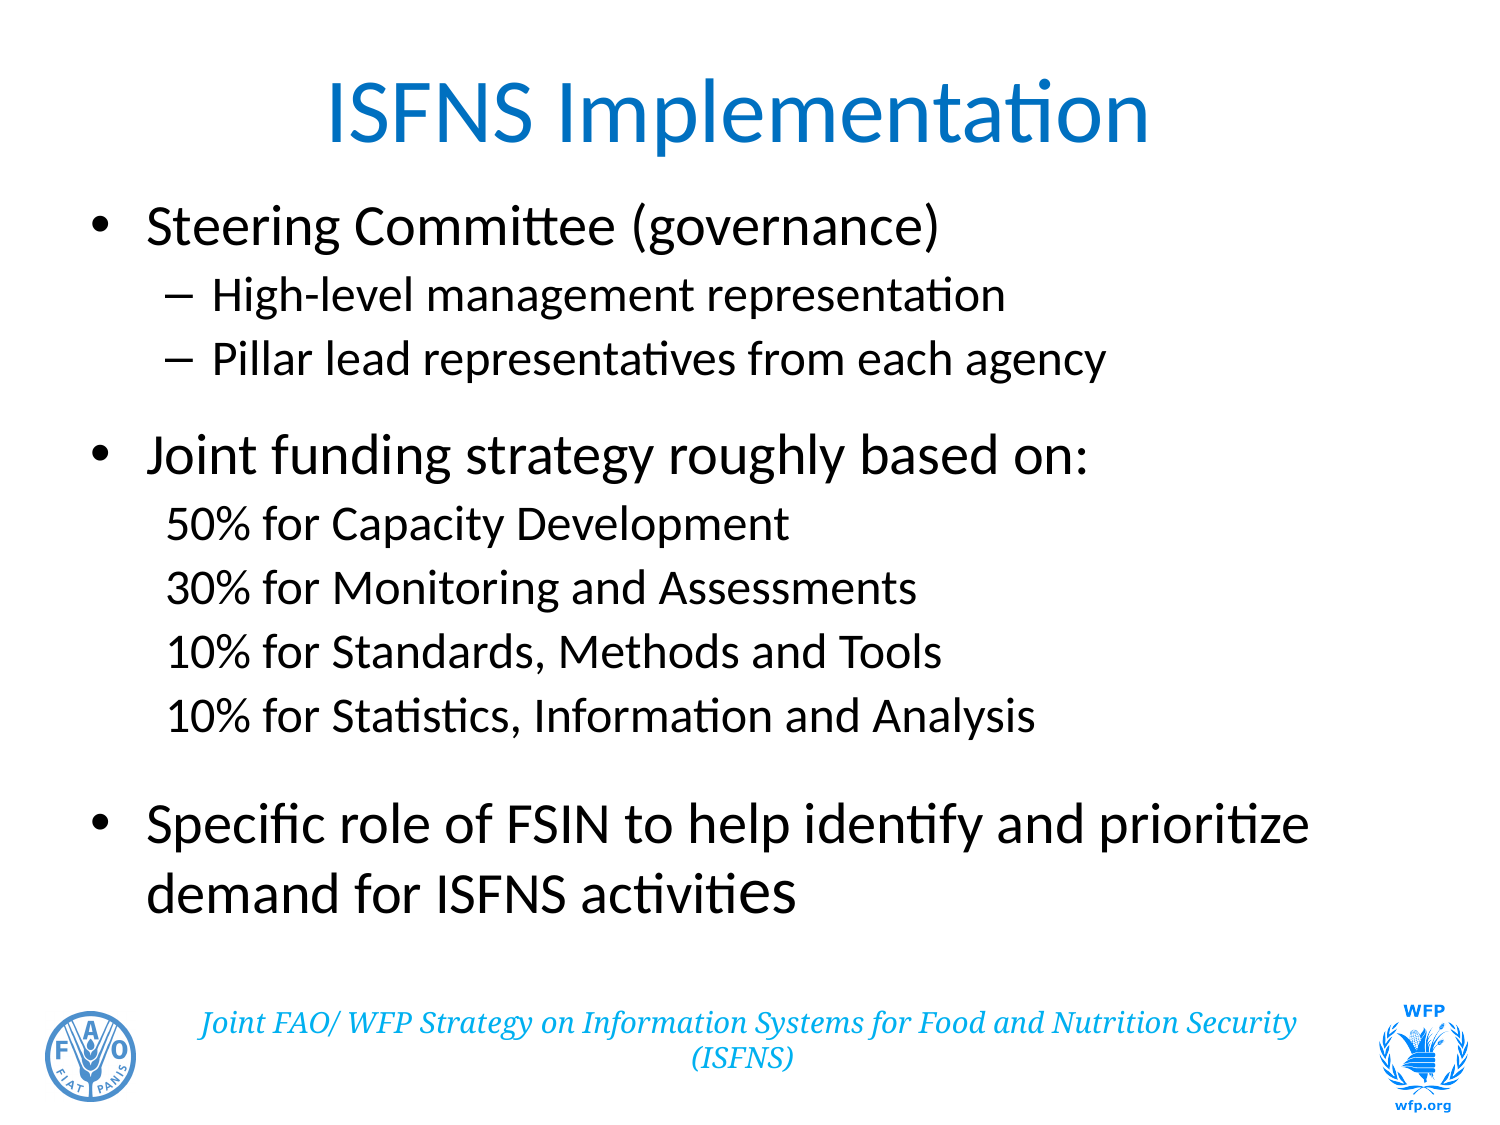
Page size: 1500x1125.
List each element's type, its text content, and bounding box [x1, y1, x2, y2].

list Steering Committee (governance) High-level management representation Pillar lead representatives from each agency Joint funding strategy roughly based on: 50% for Capacity Development 30% for Monitoring and Assessments 10% for Standards, Methods and Tools 10% for Statistics, Information and Analysis Specific role of FSIN to help identify and prioritize demand for ISFNS activities [75, 187, 1425, 1013]
title ISFNS Implementation [75, 12, 1425, 187]
picture [45, 1011, 136, 1102]
picture [1363, 999, 1483, 1118]
footer Joint FAO/ WFP Strategy on Information Systems for Food and Nutrition Security (ISFNS) [141, 1023, 1358, 1091]
